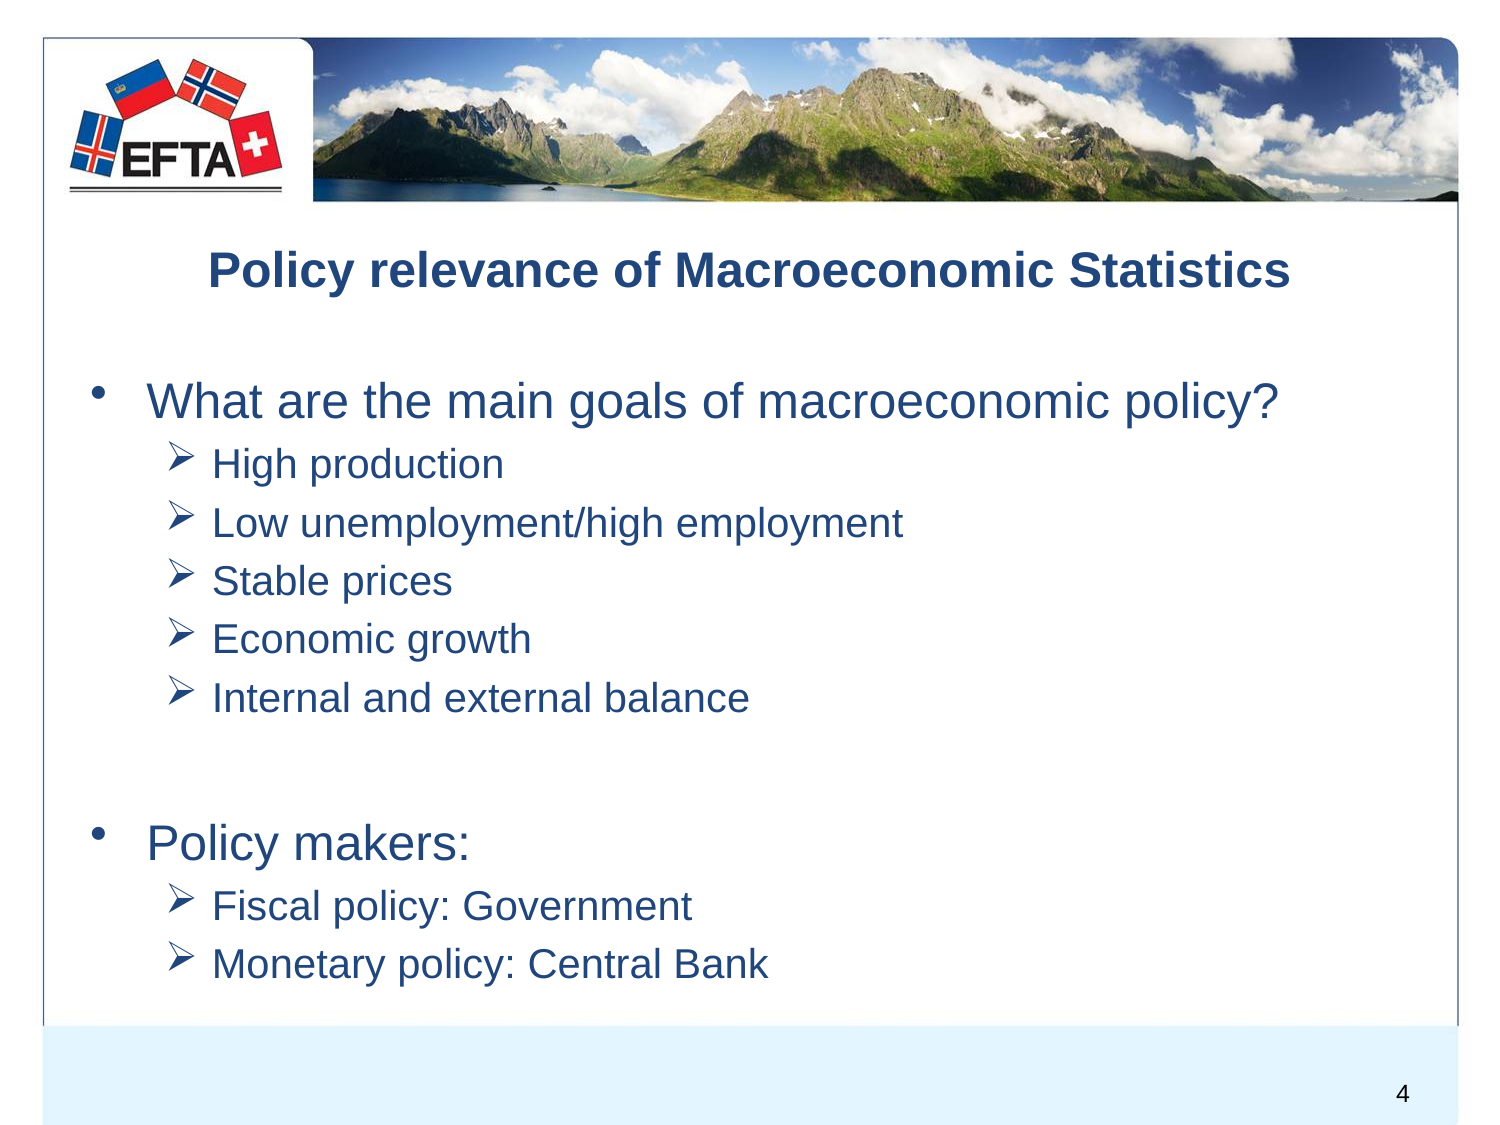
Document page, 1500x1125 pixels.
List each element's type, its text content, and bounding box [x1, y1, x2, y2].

slide_number 4 [1074, 1070, 1425, 1125]
list What are the main goals of macroeconomic policy? High production Low unemployment/high employment Stable prices Economic growth Internal and external balance Policy makers: Fiscal policy: Government Monetary policy: Central Bank [75, 362, 1425, 1000]
picture [0, 19, 1500, 1125]
title Policy relevance of Macroeconomic Statistics [75, 173, 1425, 362]
